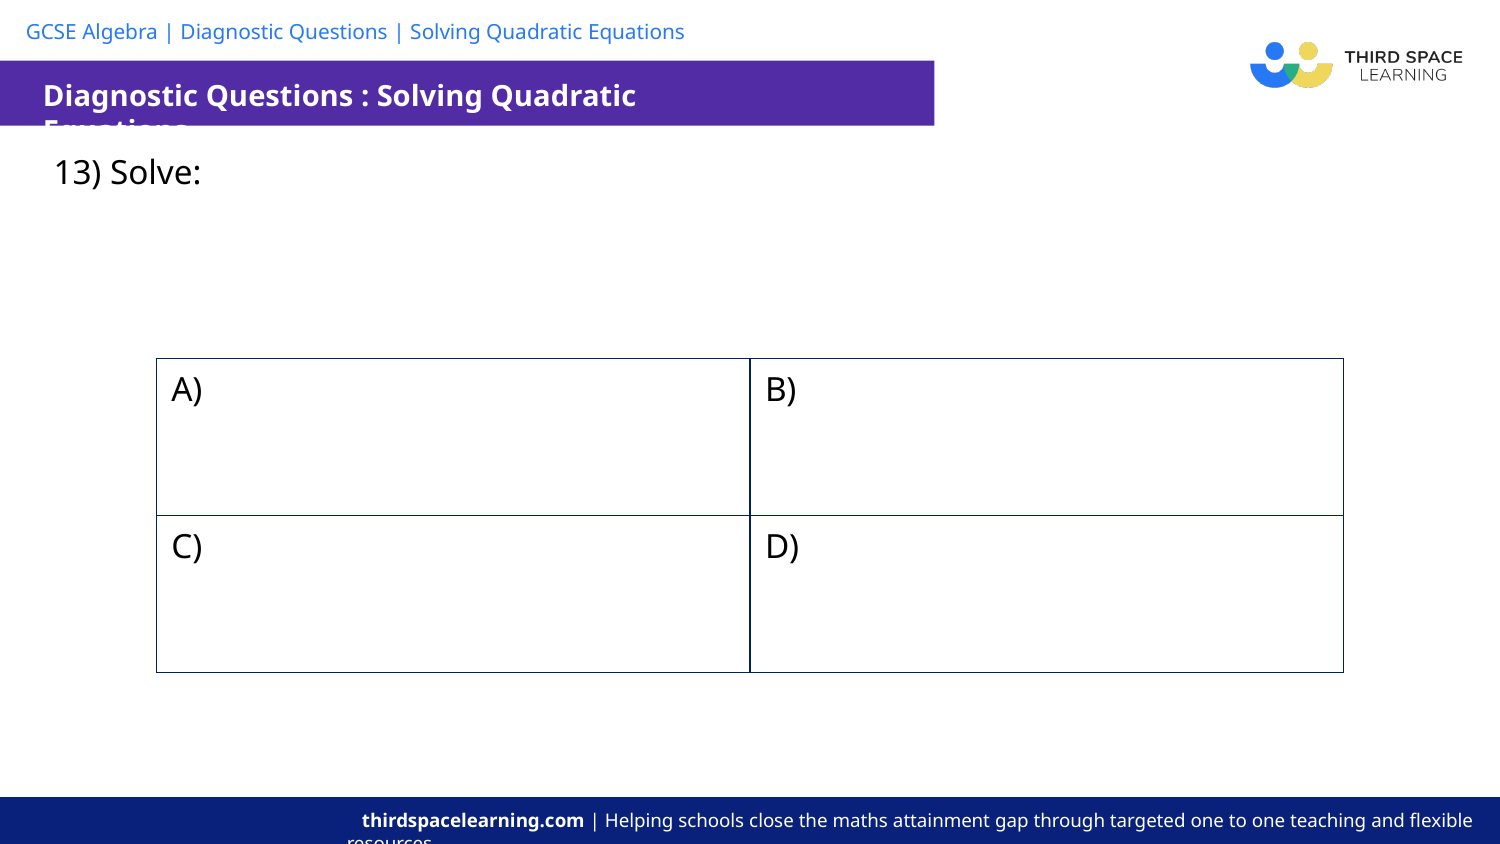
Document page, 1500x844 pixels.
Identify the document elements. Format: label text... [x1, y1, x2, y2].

picture [1250, 33, 1465, 99]
text_box Diagnostic Questions : Solving Quadratic Equations [27, 61, 778, 141]
